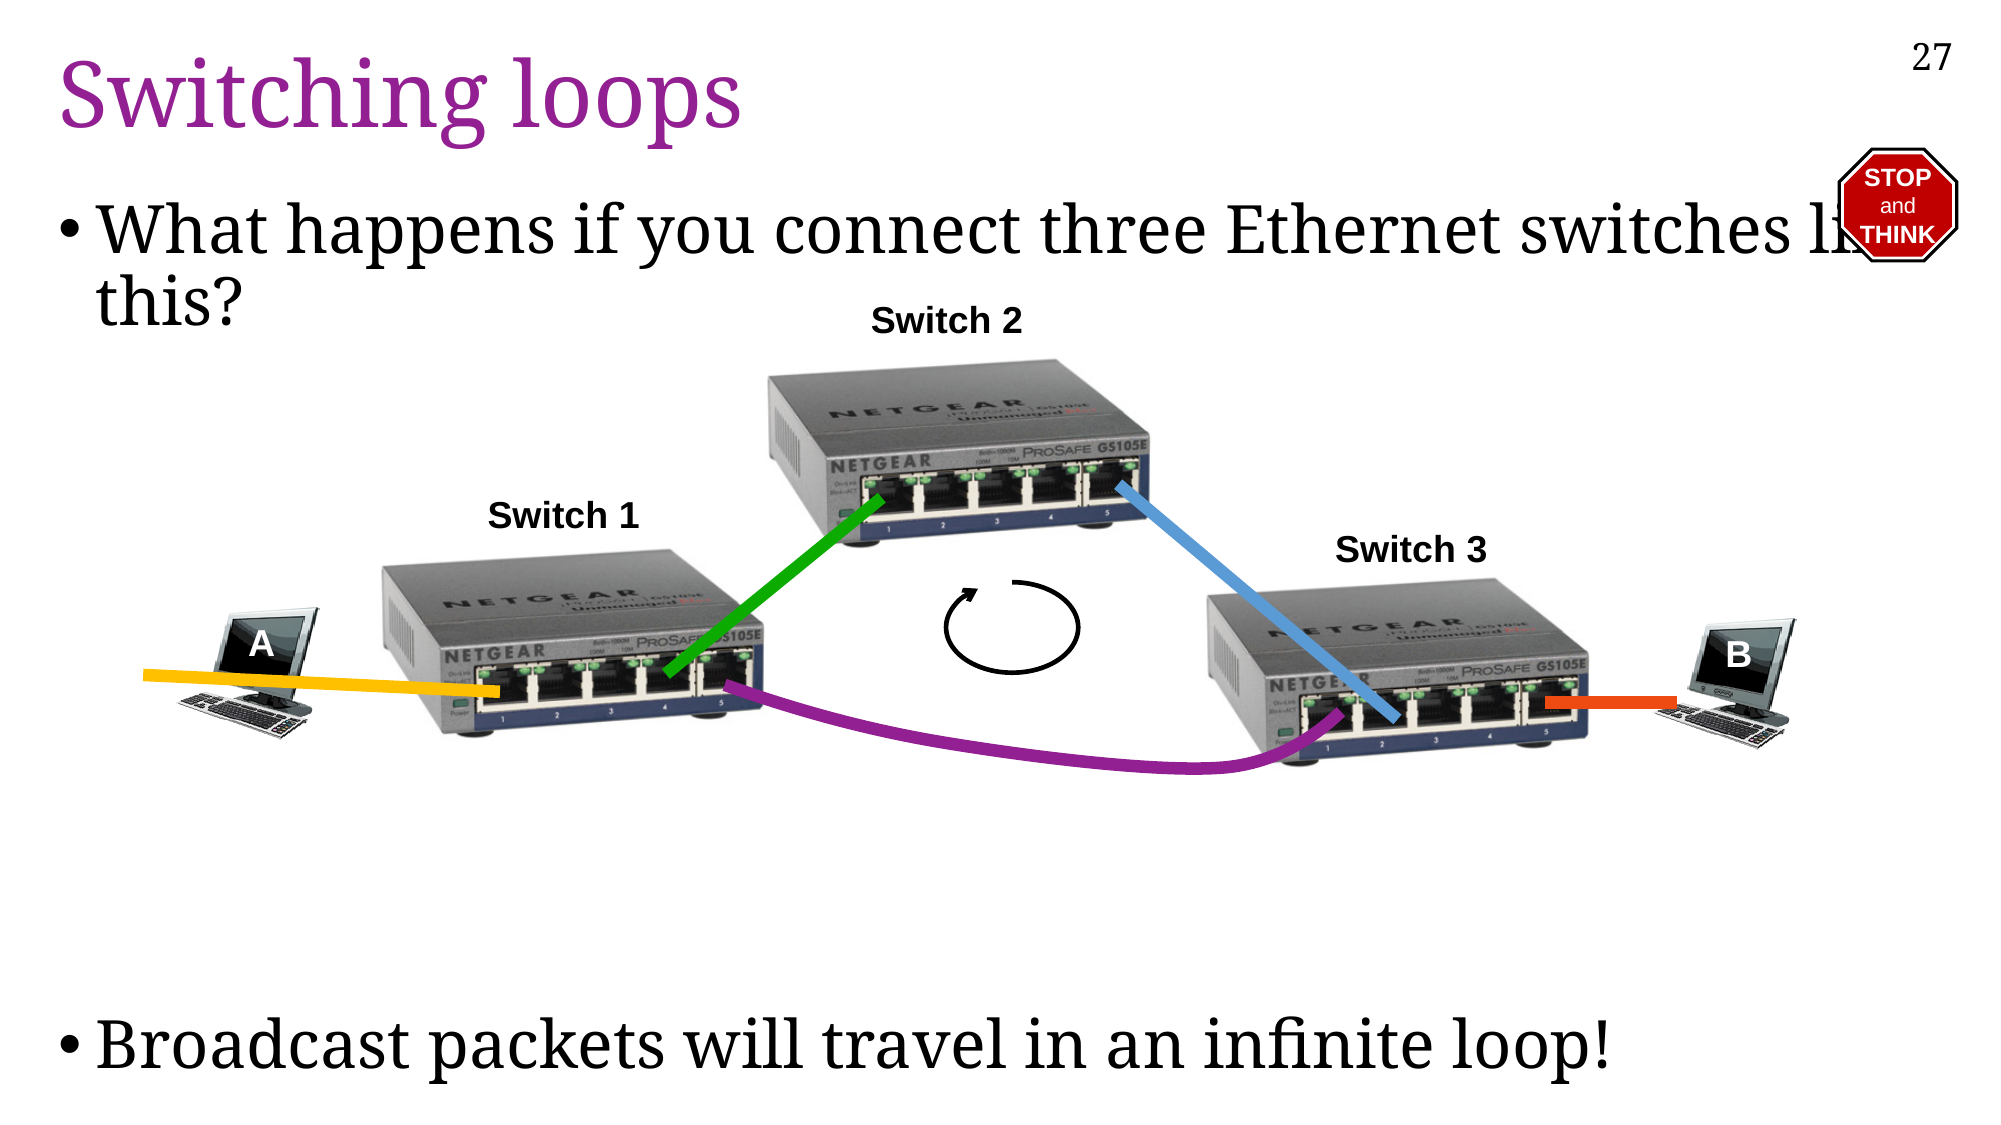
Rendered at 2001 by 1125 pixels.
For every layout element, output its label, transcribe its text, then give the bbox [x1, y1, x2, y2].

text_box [1118, 484, 1398, 720]
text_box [1839, 149, 1957, 261]
picture [1204, 479, 1591, 866]
picture [379, 260, 1152, 837]
text_box [952, 648, 1072, 674]
picture [1620, 612, 1801, 759]
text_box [665, 497, 882, 674]
picture [143, 601, 324, 749]
title Switching loops [43, 25, 1953, 171]
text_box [322, 674, 500, 692]
list What happens if you connect three Ethernet switches like this? Broadcast packets will travel in an infinite loop! [43, 188, 1953, 1106]
text_box [766, 686, 1204, 770]
